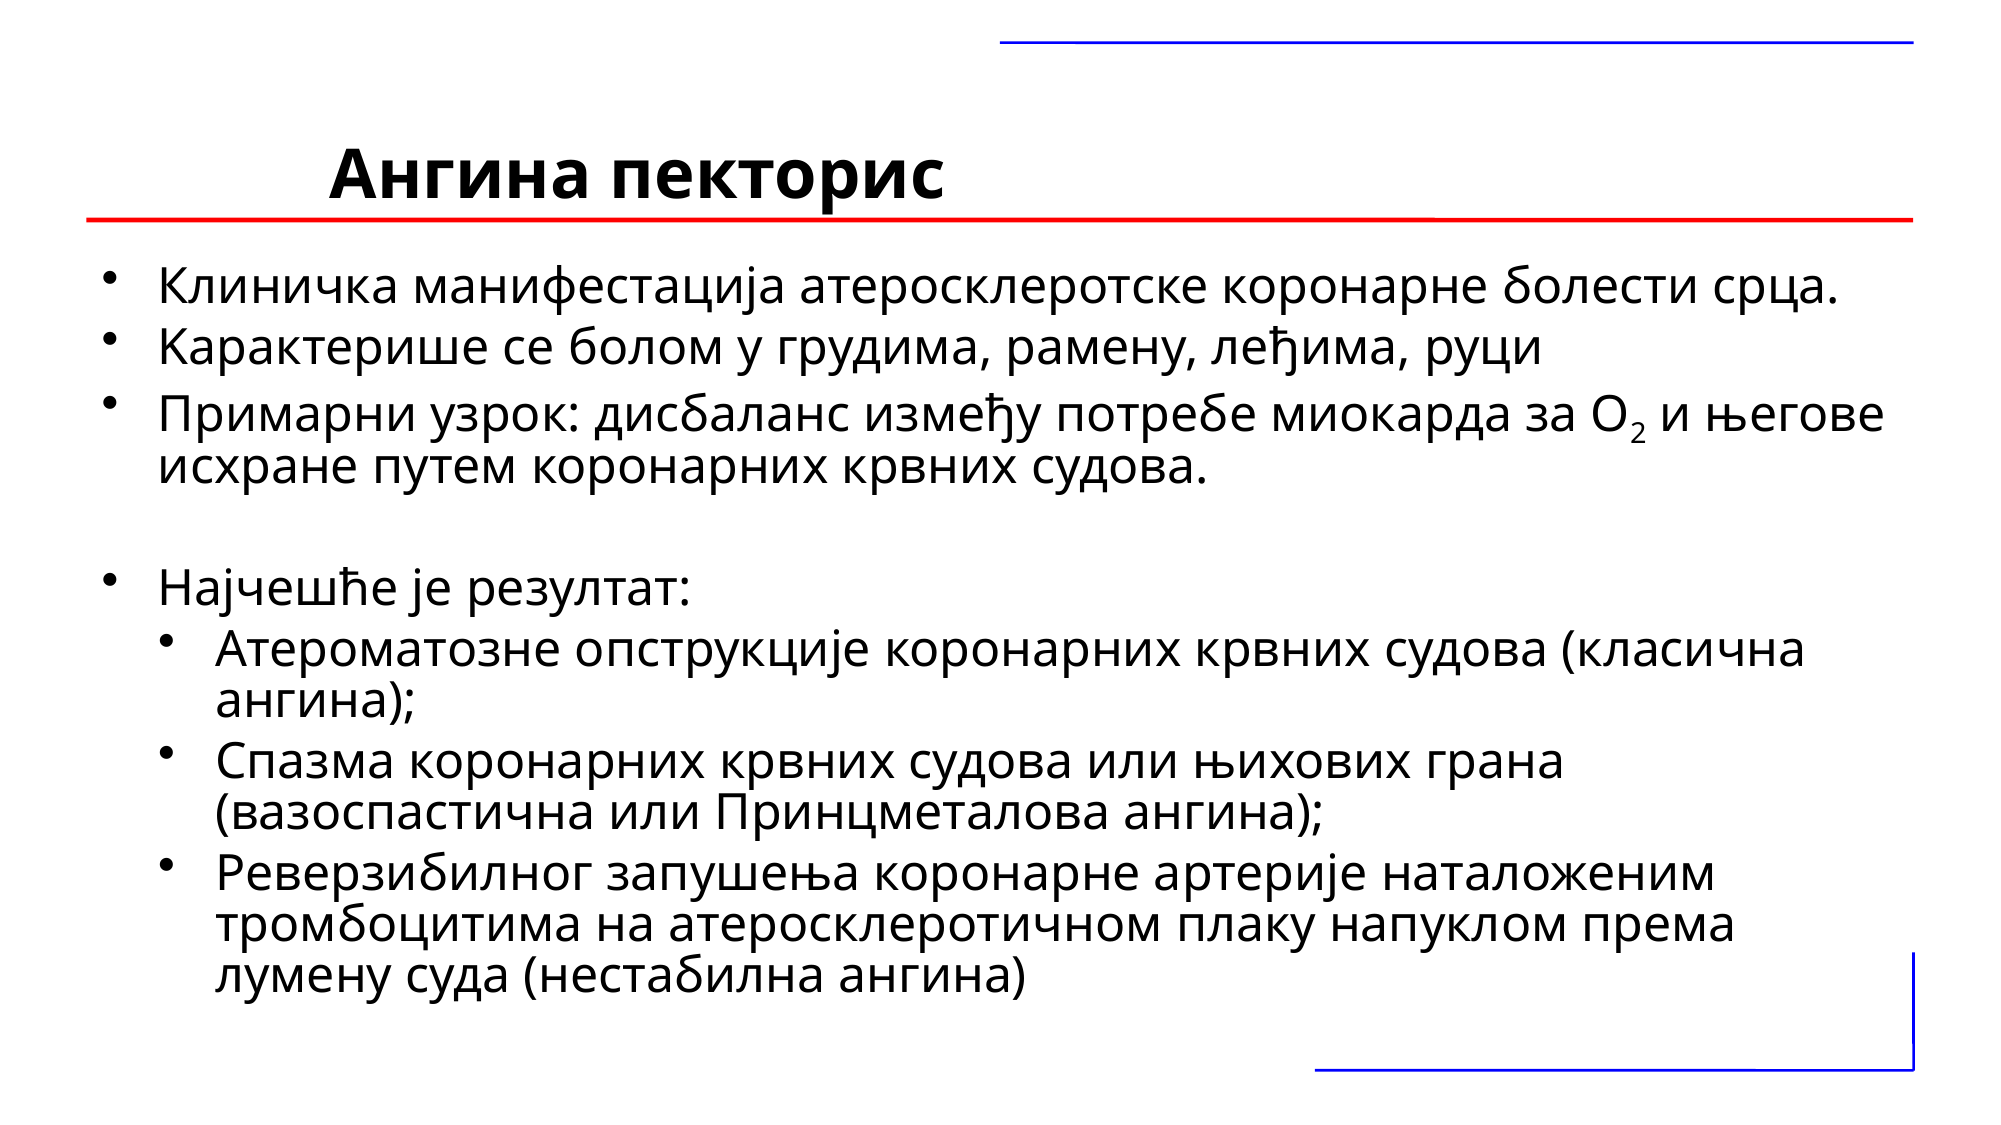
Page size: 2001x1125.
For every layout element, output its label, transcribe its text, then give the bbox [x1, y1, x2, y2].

title Ангина пекторис [314, 7, 1663, 220]
list Клиничка манифестација атеросклеротске коронарне болести срца. Kарактерише се болом у грудима, рамену, леђима, руци Примарни узрок: дисбаланс између потребе миокарда за О2 и његове исхране путем коронарних крвних судова. Најчешће је резултат: Атероматозне опструкције коронарних крвних судова (класична ангина); Спазма коронарних крвних судова или њихових грана (вазоспастична или Принцметалова ангина); Реверзибилног запушења коронарне артерије наталоженим тромбоцитима на атеросклеротичном плаку напуклом према лумену суда (нестабилна ангина) [86, 255, 1906, 1106]
